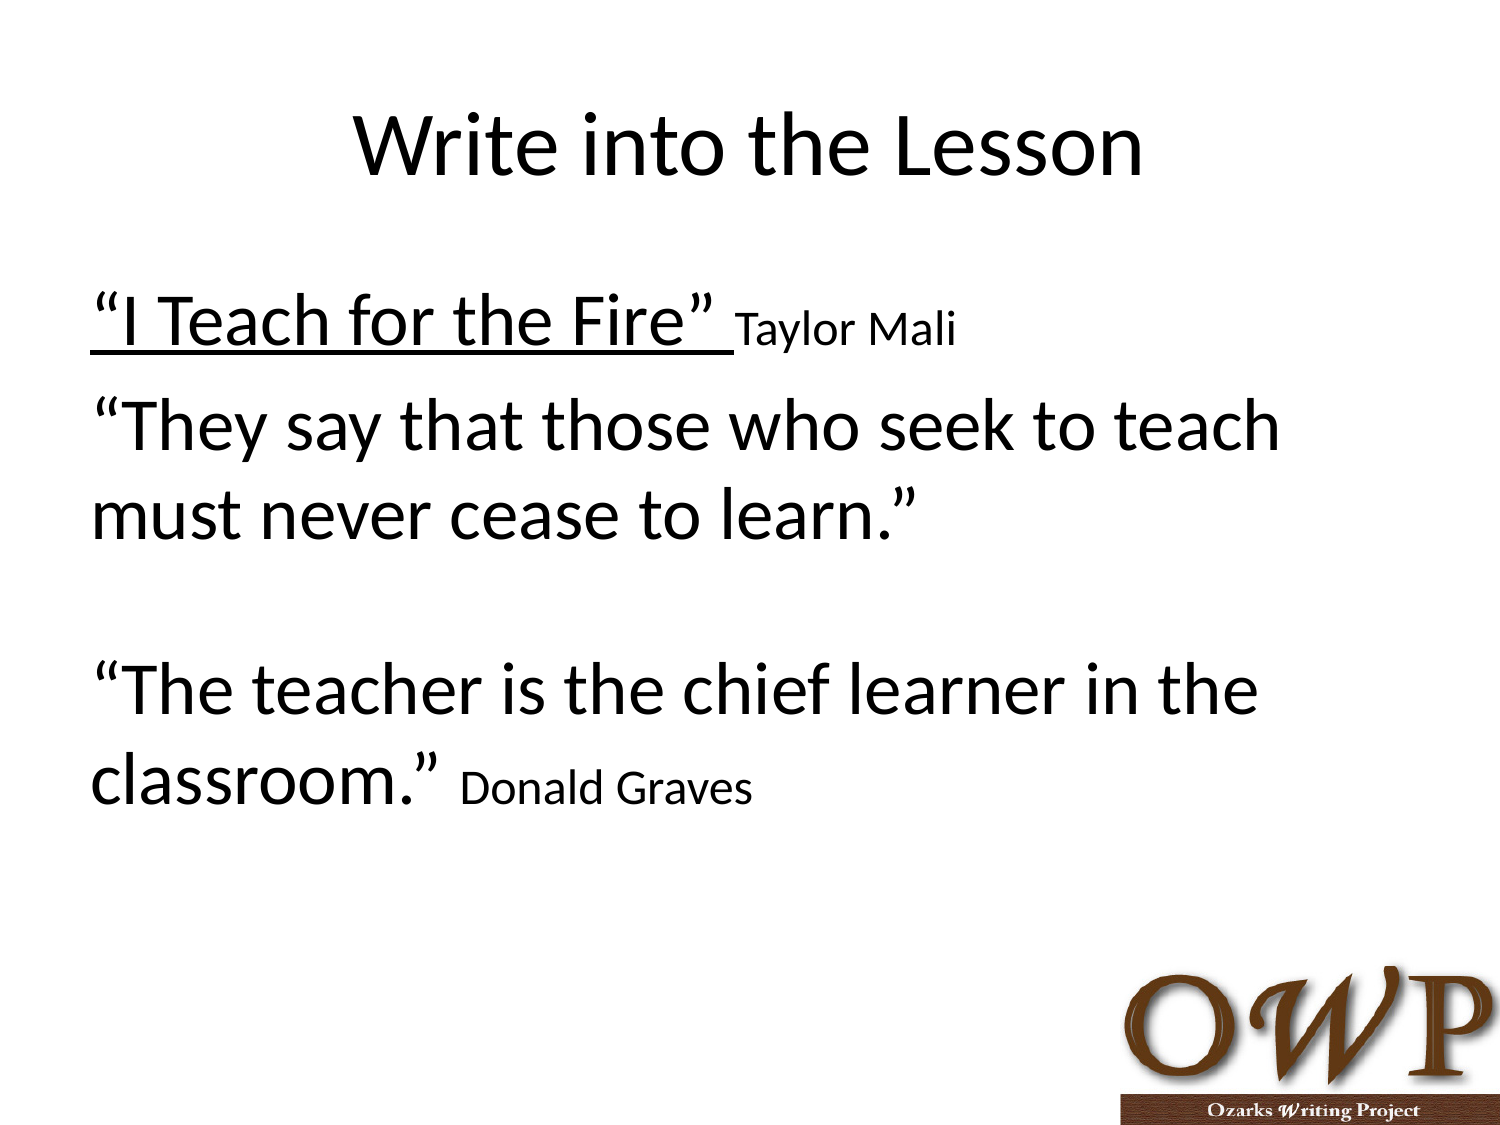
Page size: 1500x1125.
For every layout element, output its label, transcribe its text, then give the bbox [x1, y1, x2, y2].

list “I Teach for the Fire” Taylor Mali “They say that those who seek to teach must never cease to learn.” “The teacher is the chief learner in the classroom.” Donald Graves [74, 262, 1426, 1006]
picture [1120, 957, 1500, 1125]
title Write into the Lesson [74, 44, 1426, 233]
